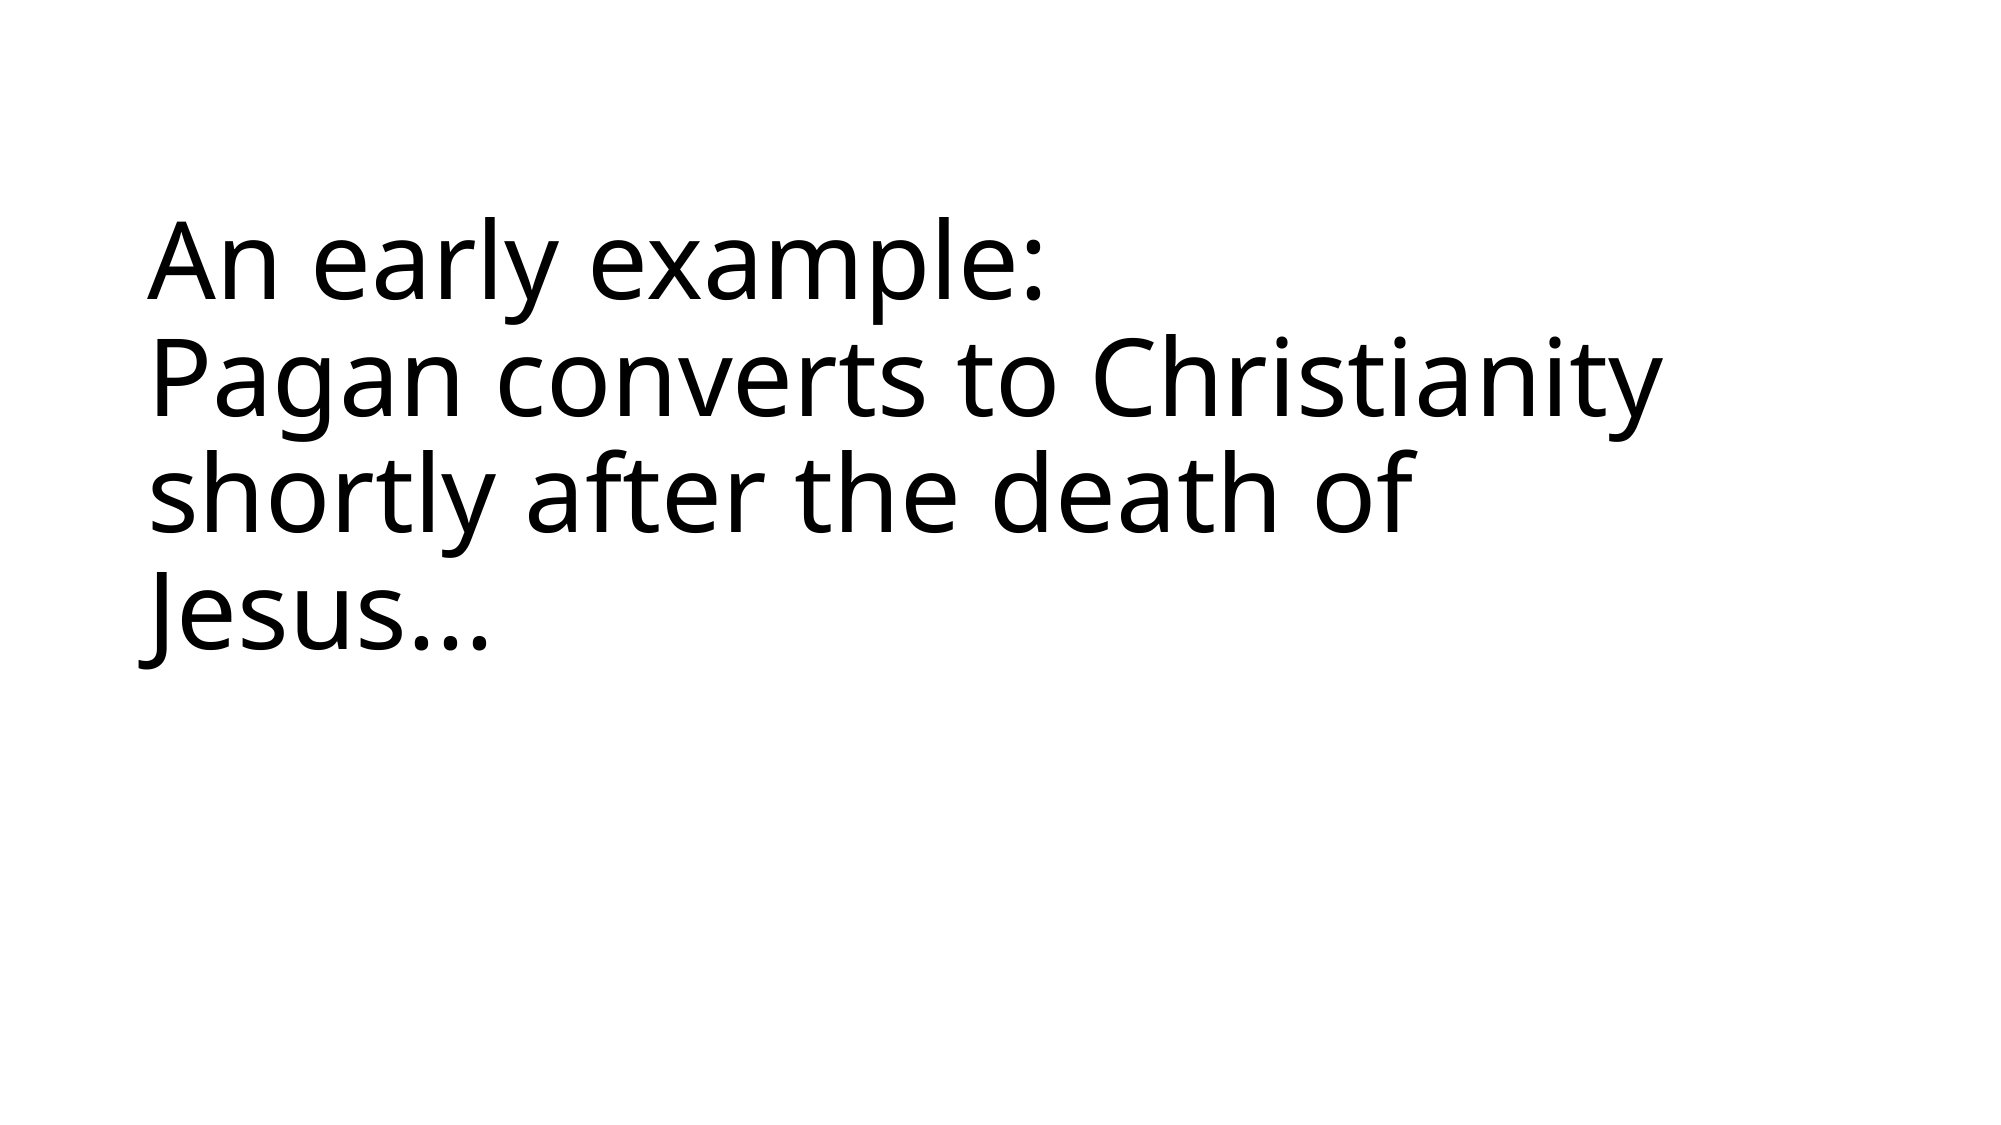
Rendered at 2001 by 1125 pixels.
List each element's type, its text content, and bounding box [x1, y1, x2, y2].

title An early example: Pagan converts to Christianity shortly after the death of Jesus...he death of Jesus… [131, 195, 1776, 684]
